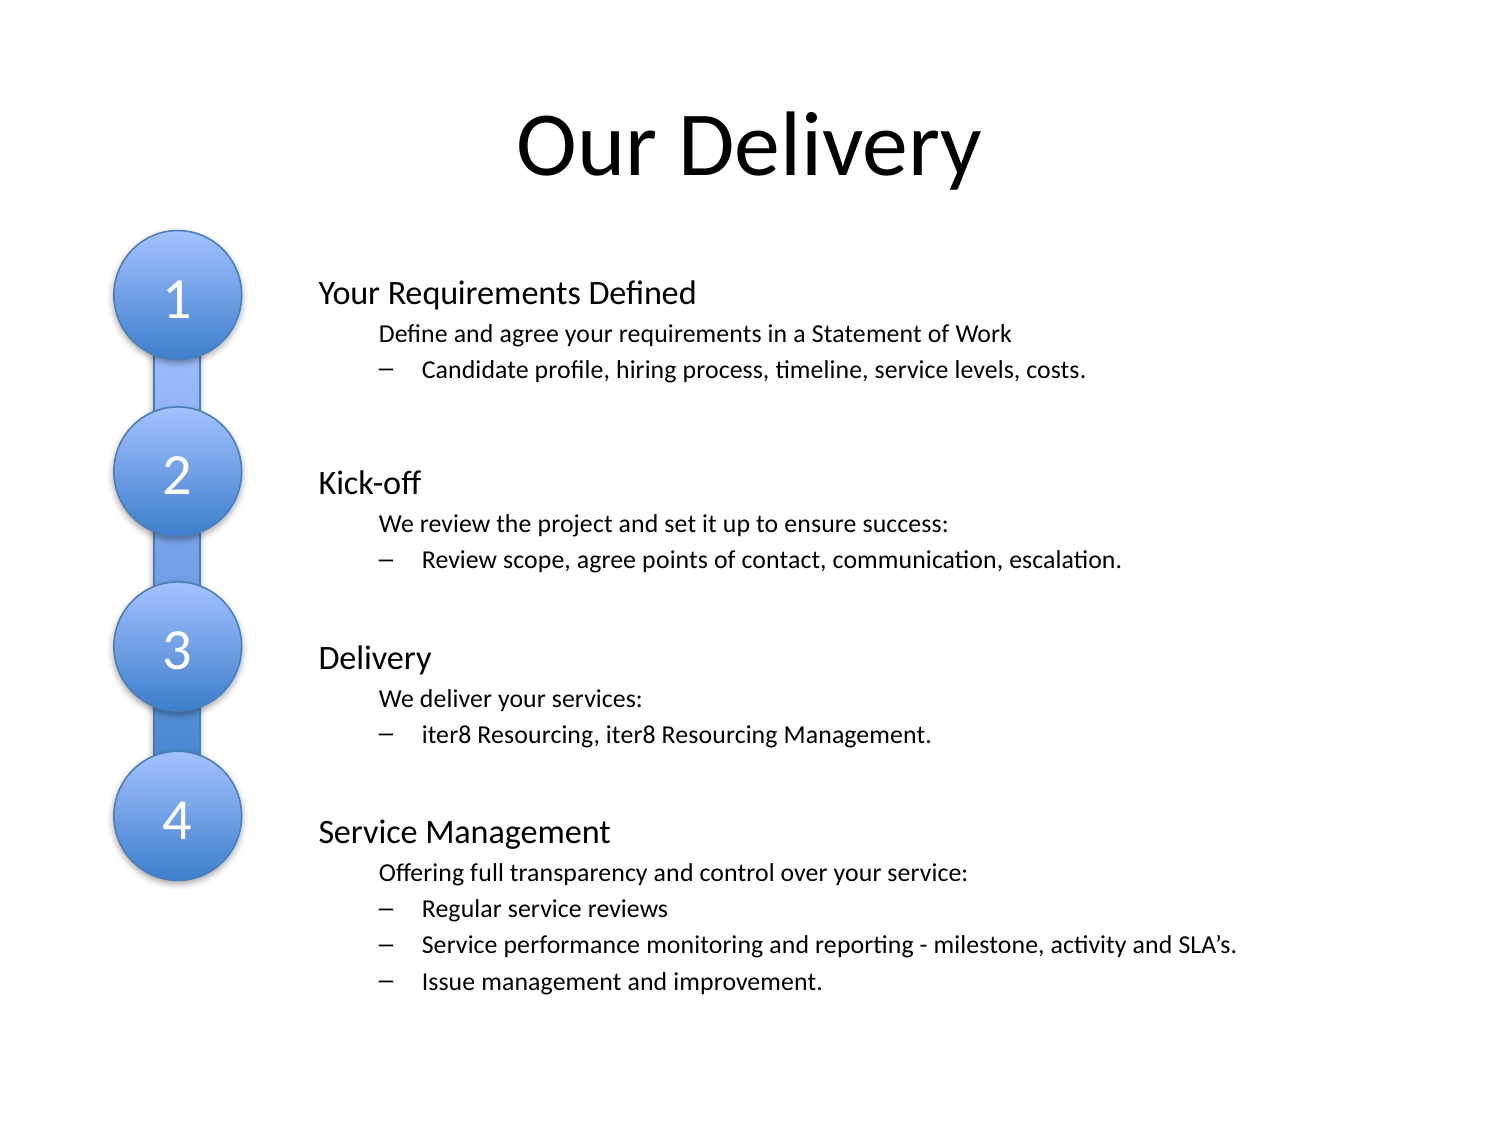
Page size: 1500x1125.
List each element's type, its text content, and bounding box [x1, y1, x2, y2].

title Our Delivery [75, 45, 1425, 233]
text_box 4 [113, 750, 243, 882]
list Your Requirements Defined Define and agree your requirements in a Statement of Work Candidate profile, hiring process, timeline, service levels, costs. Kick-off We review the project and set it up to ensure success: Review scope, agree points of contact, communication, escalation. Delivery We deliver your services: iter8 Resourcing, iter8 Resourcing Management. Service Management Offering full transparency and control over your service: Regular service reviews Service performance monitoring and reporting - milestone, activity and SLA’s. Issue management and improvement. [303, 262, 1425, 1005]
text_box 1 [113, 229, 243, 361]
text_box 3 [113, 581, 243, 712]
text_box [153, 541, 201, 584]
text_box 2 [113, 406, 243, 537]
text_box [153, 716, 201, 753]
text_box [153, 364, 201, 409]
